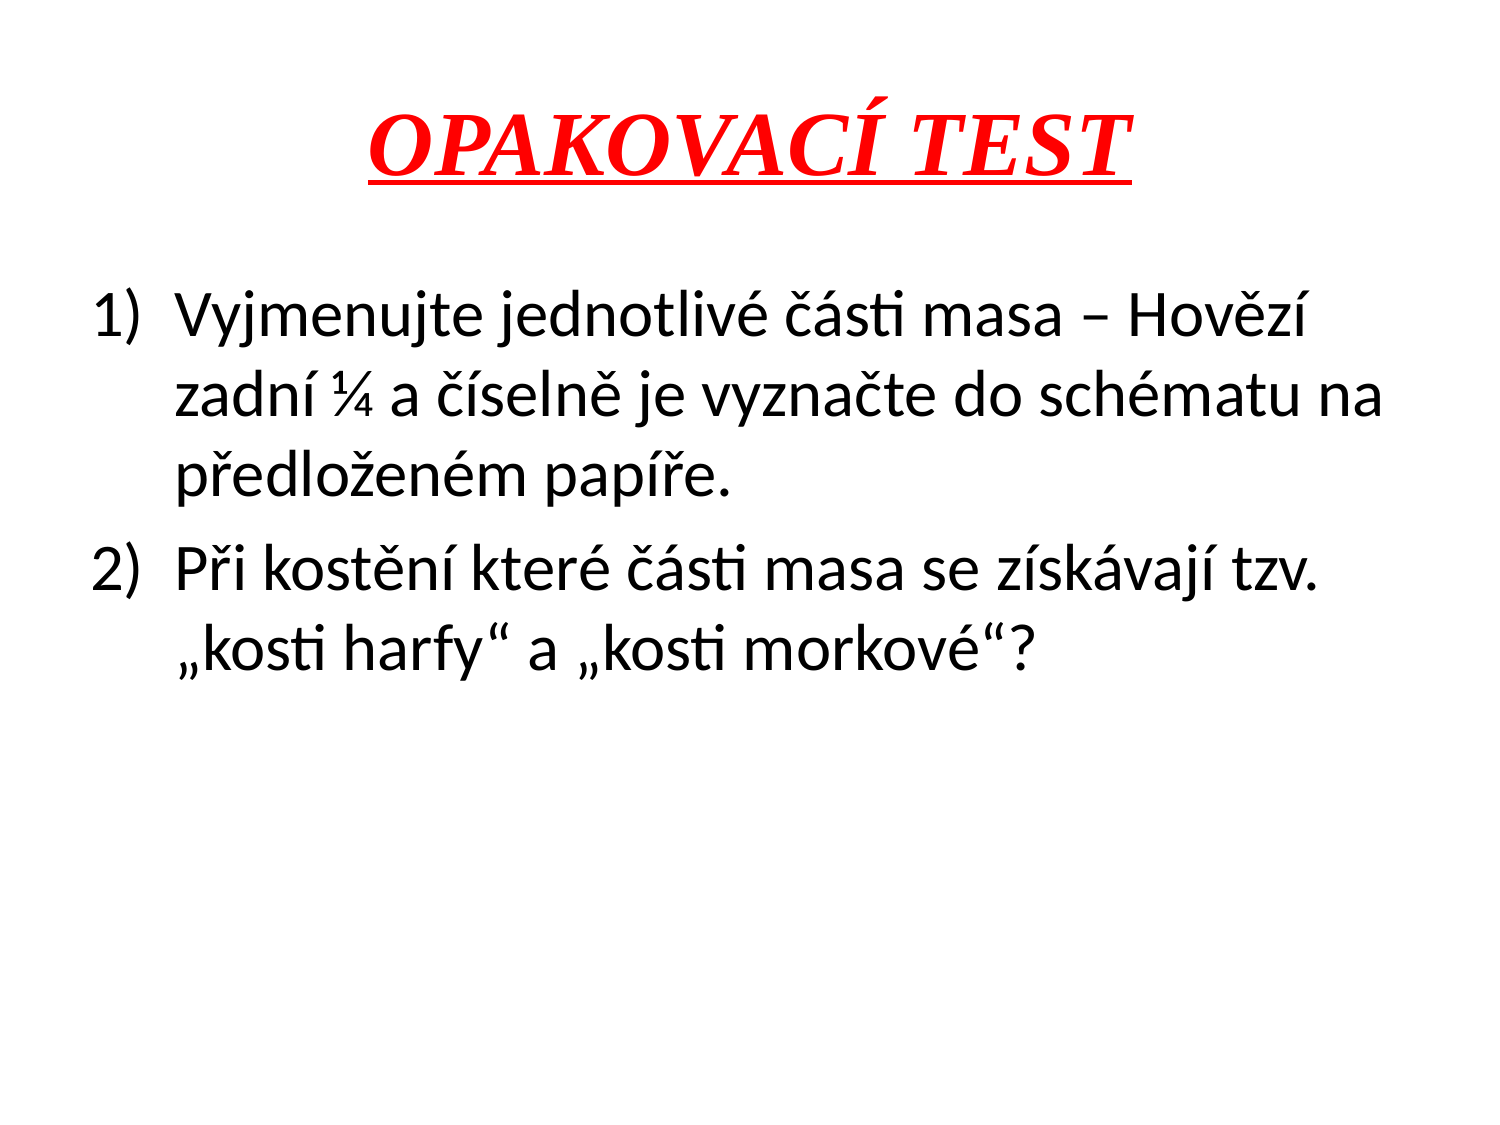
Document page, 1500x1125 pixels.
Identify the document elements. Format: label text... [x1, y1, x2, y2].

list Vyjmenujte jednotlivé části masa – Hovězí zadní ¼ a číselně je vyznačte do schématu na předloženém papíře. Při kostění které části masa se získávají tzv. „kosti harfy“ a „kosti morkové“? [75, 262, 1425, 1005]
title OPAKOVACÍ TEST [75, 45, 1425, 233]
